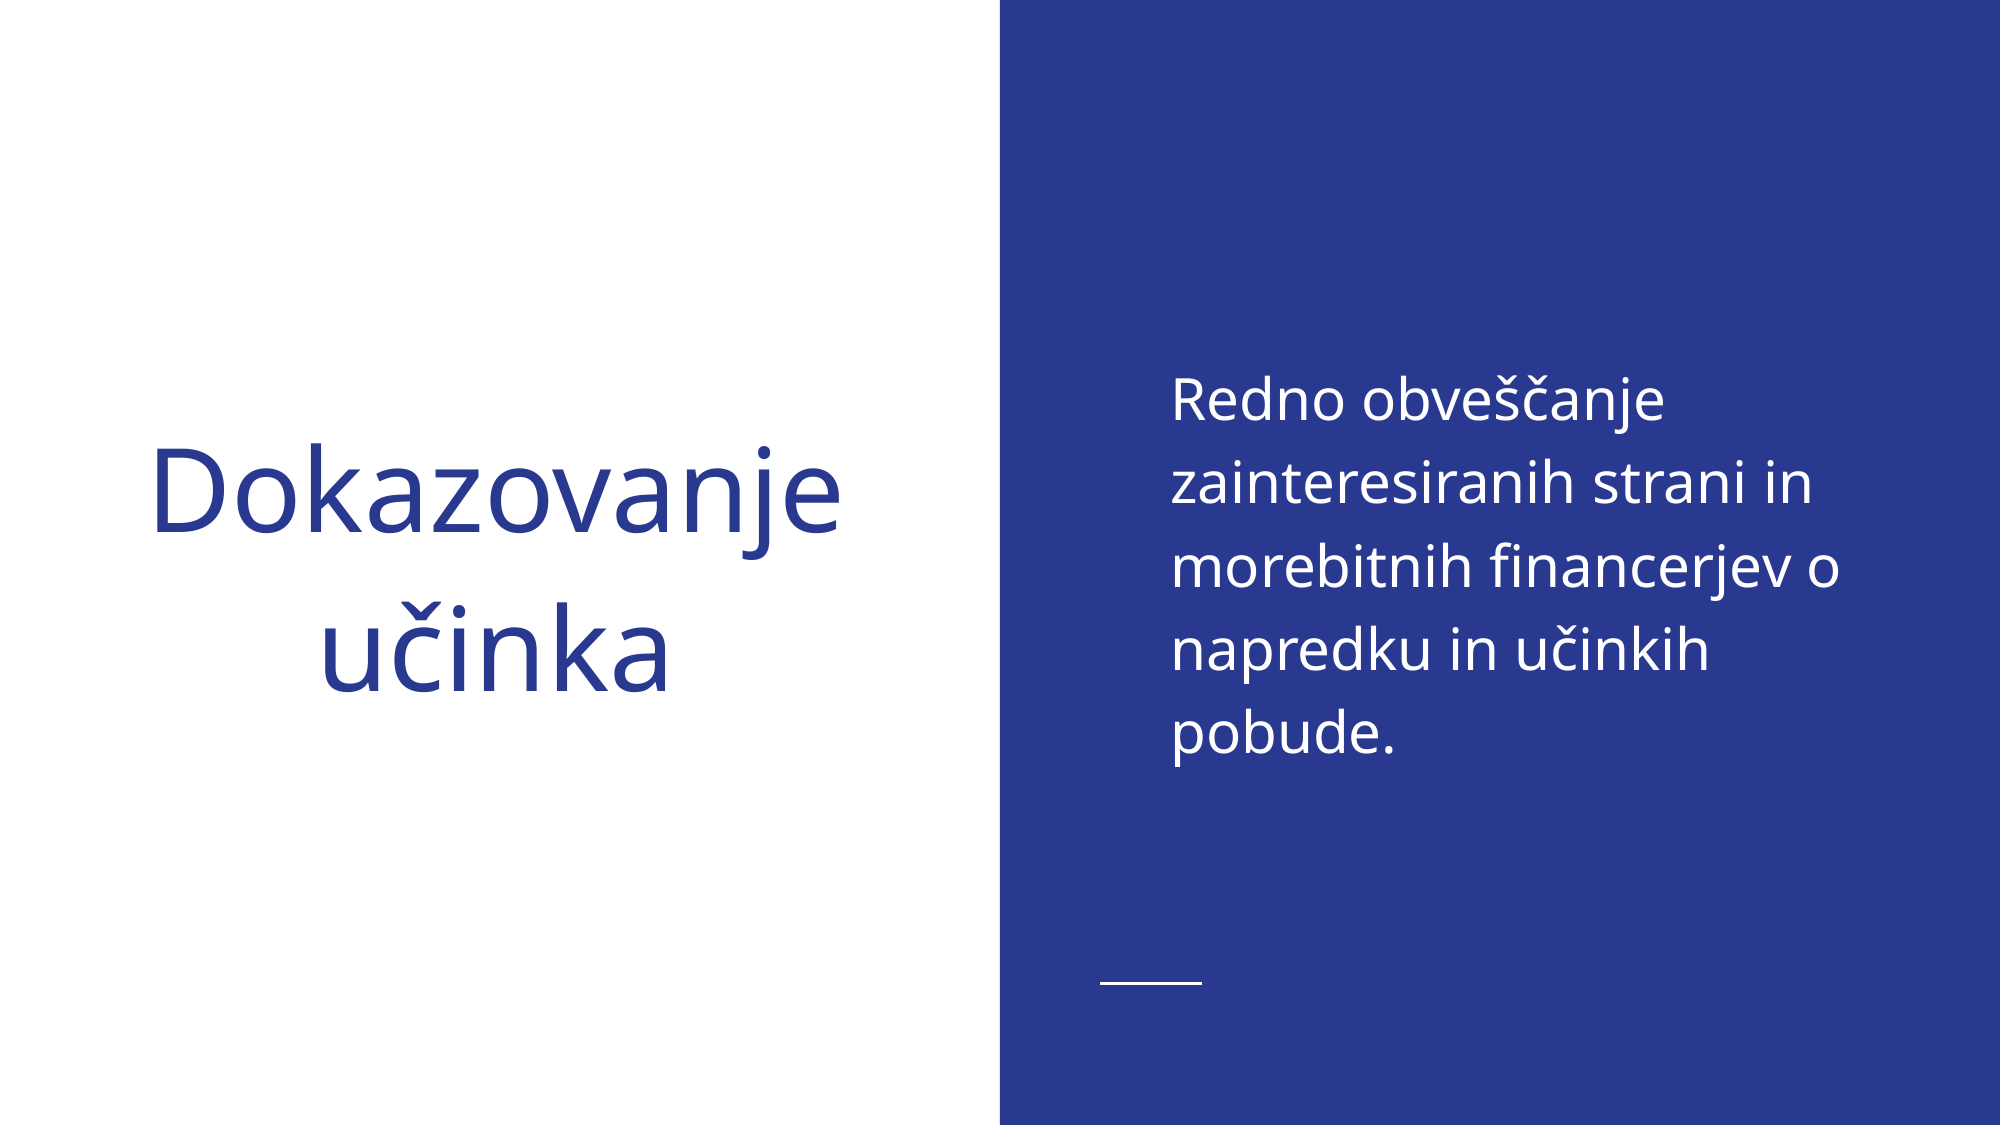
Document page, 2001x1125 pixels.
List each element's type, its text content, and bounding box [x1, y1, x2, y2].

list Redno obveščanje zainteresiranih strani in morebitnih financerjev o napredku in učinkih pobude. [1080, 158, 1920, 967]
title Dokazovanje učinka [53, 391, 939, 734]
